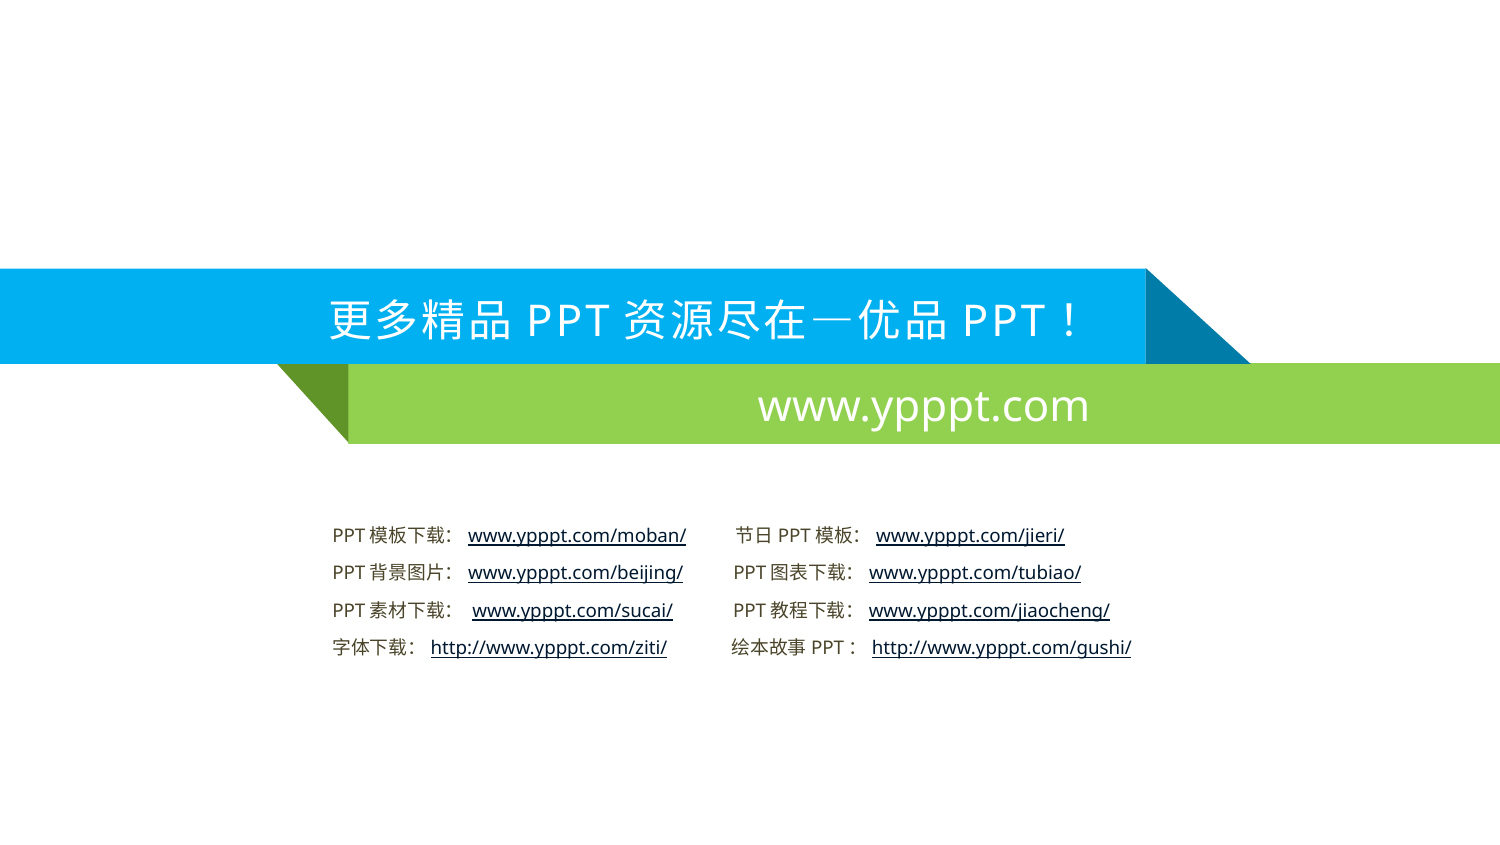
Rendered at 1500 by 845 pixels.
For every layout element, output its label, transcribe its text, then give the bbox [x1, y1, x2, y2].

text_box [276, 365, 347, 443]
text_box www.ypppt.com [347, 362, 1500, 445]
text_box 更多精品PPT资源尽在—优品PPT！ [0, 268, 1144, 365]
text_box PPT模板下载：www.ypppt.com/moban/ 节日PPT模板：www.ypppt.com/jieri/ PPT背景图片：www.ypppt.com/beijing/ PPT图表下载：www.ypppt.com/tubiao/ PPT素材下载： www.ypppt.com/sucai/ PPT教程下载：www.ypppt.com/jiaocheng/ 字体下载：http://www.ypppt.com/ziti/ 绘本故事PPT：http://www.ypppt.com/gushi/ [317, 482, 1168, 691]
text_box [1144, 265, 1254, 365]
